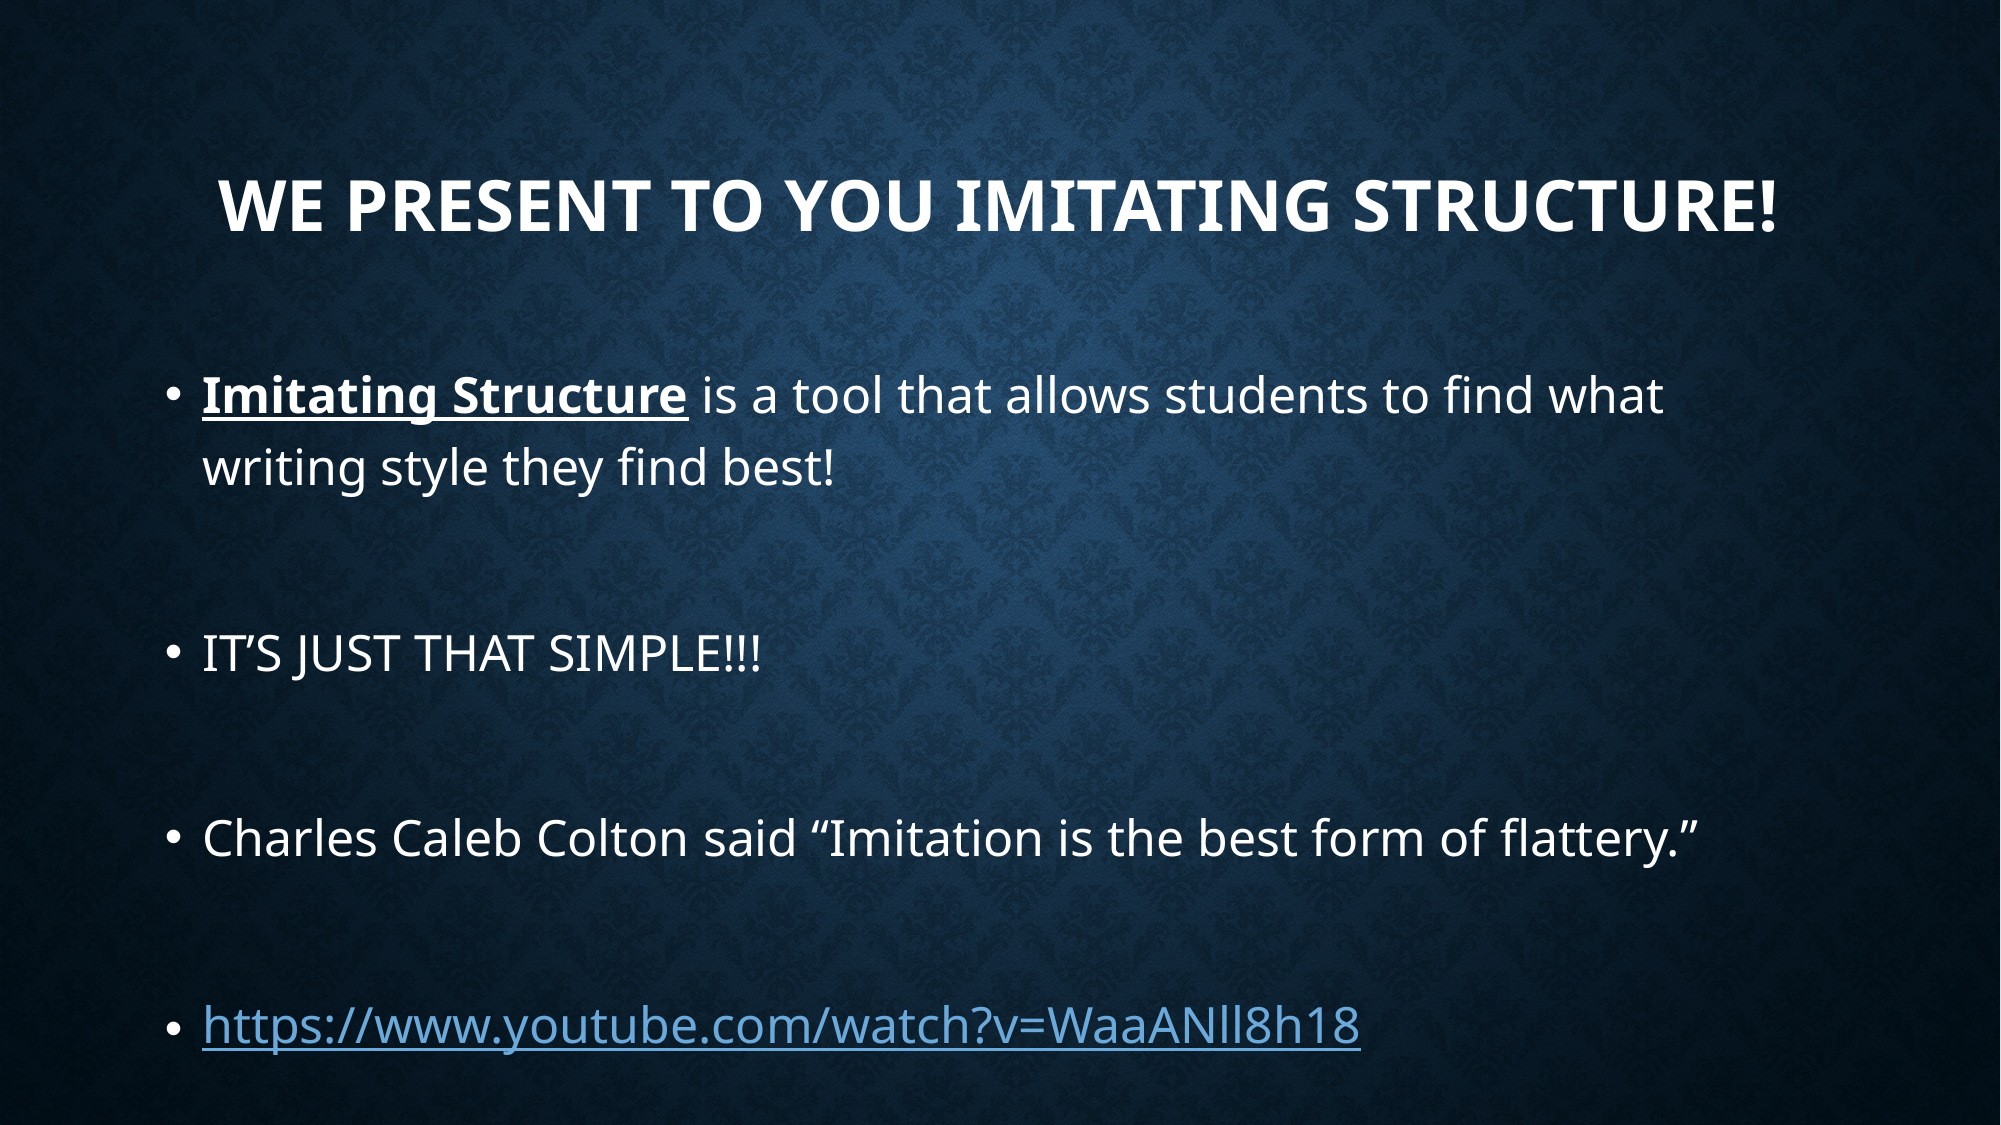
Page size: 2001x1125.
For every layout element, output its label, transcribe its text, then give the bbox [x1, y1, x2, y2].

title WE PRESENT TO YOU IMITATING STRUCTURE! [149, 99, 1849, 318]
list Imitating Structure is a tool that allows students to find what writing style they find best! IT’S JUST THAT SIMPLE!!! Charles Caleb Colton said “Imitation is the best form of flattery.” https://www.youtube.com/watch?v=WaaANll8h18 [149, 343, 1849, 1125]
